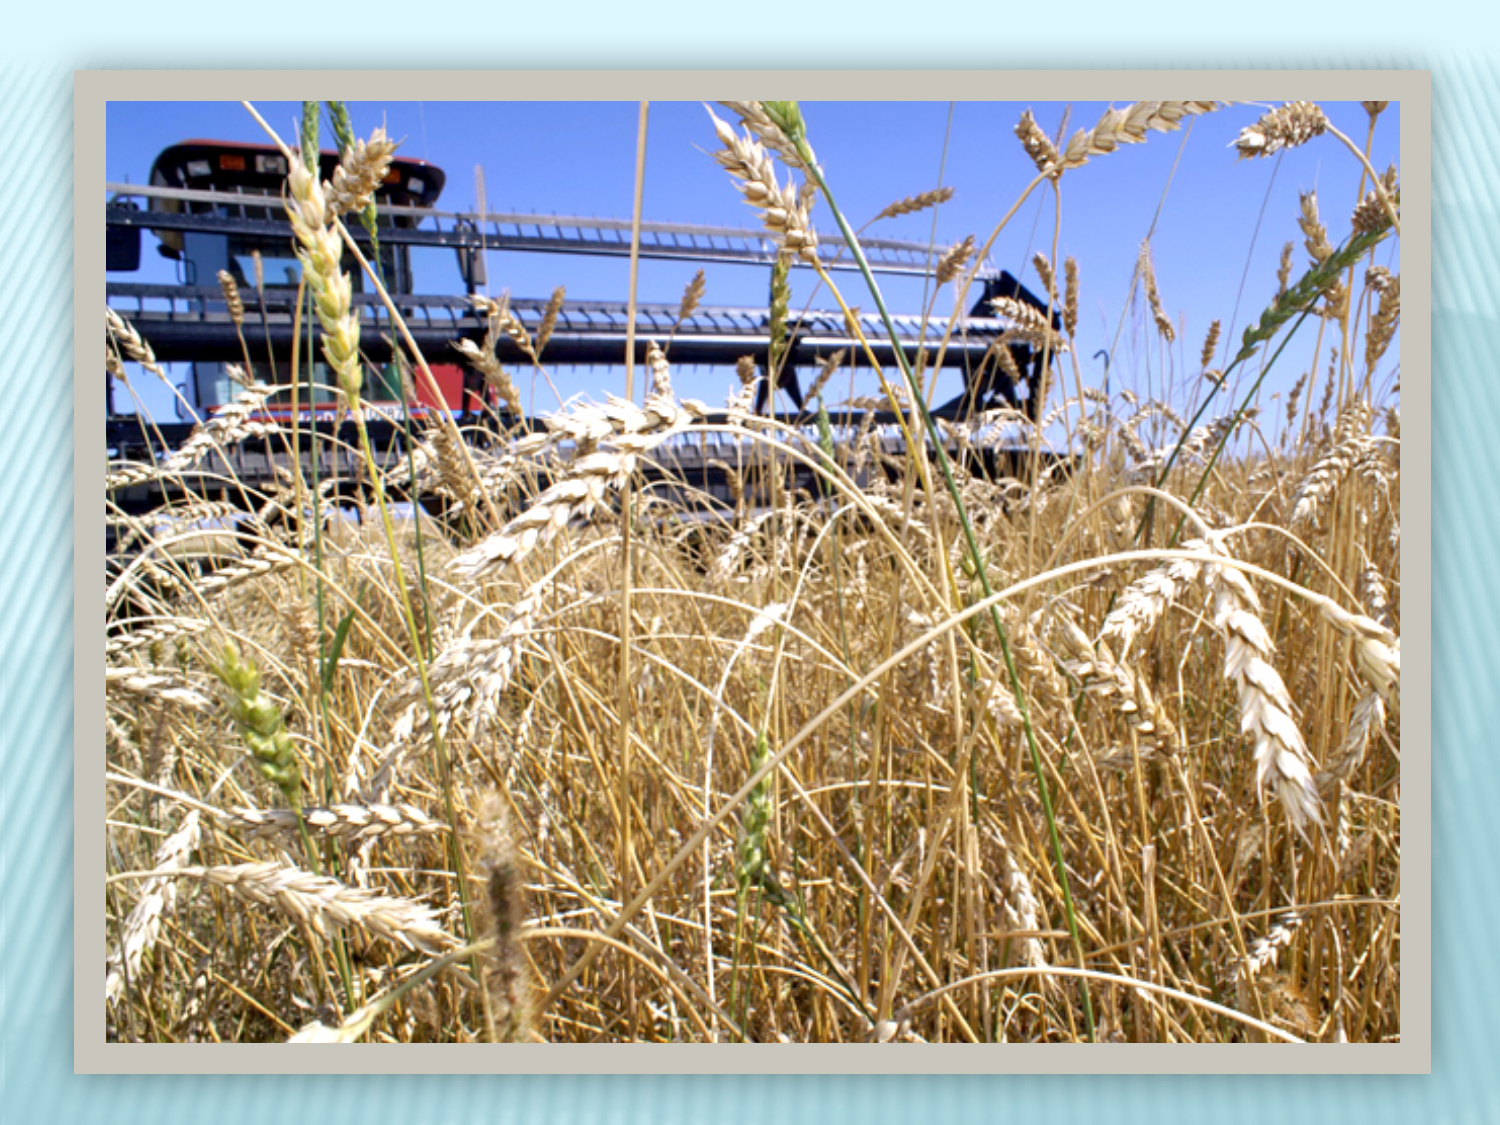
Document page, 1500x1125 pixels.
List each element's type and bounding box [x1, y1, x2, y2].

picture [105, 100, 1401, 1043]
